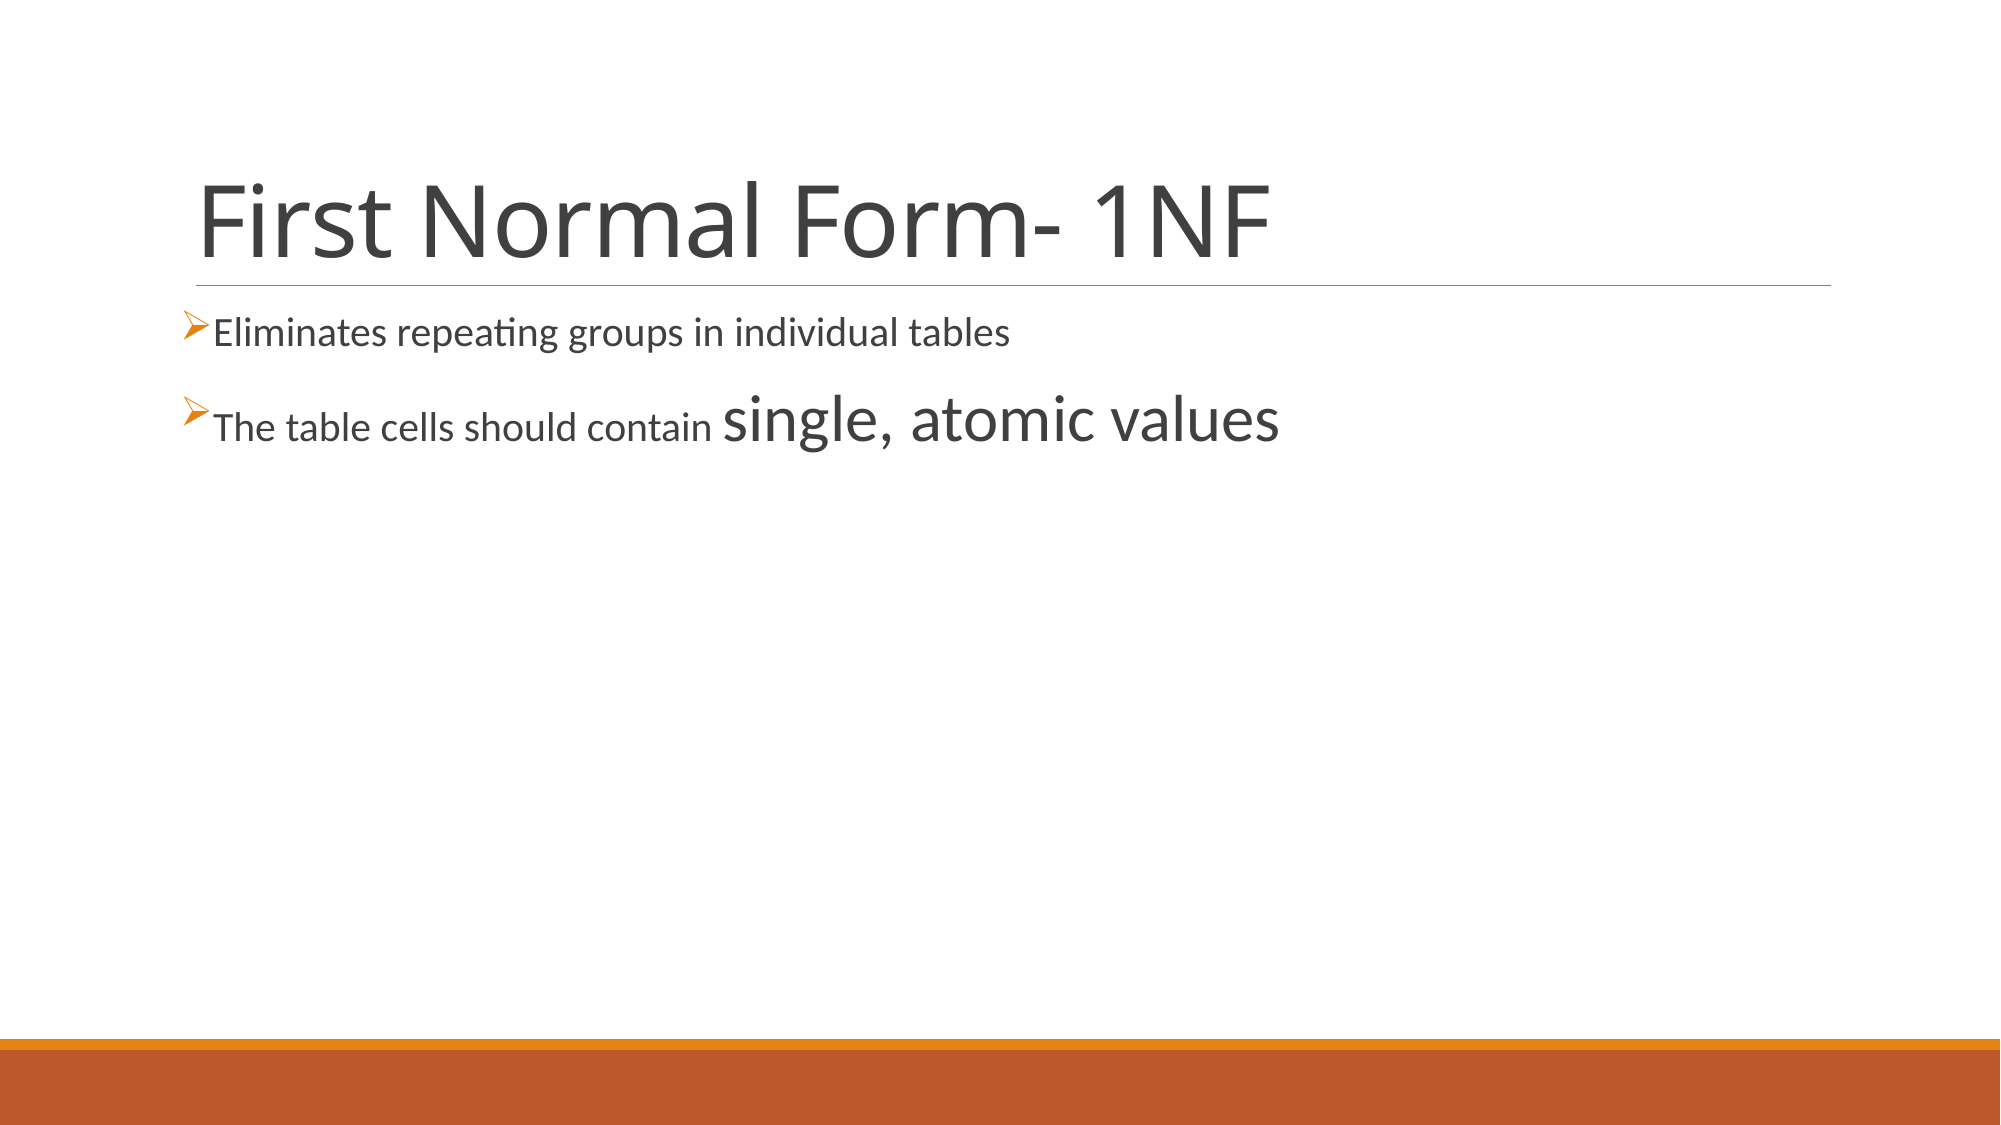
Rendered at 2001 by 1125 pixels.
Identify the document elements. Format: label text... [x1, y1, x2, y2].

title First Normal Form- 1NF [180, 47, 1830, 285]
list Eliminates repeating groups in individual tables The table cells should contain single, atomic values [180, 302, 1830, 963]
